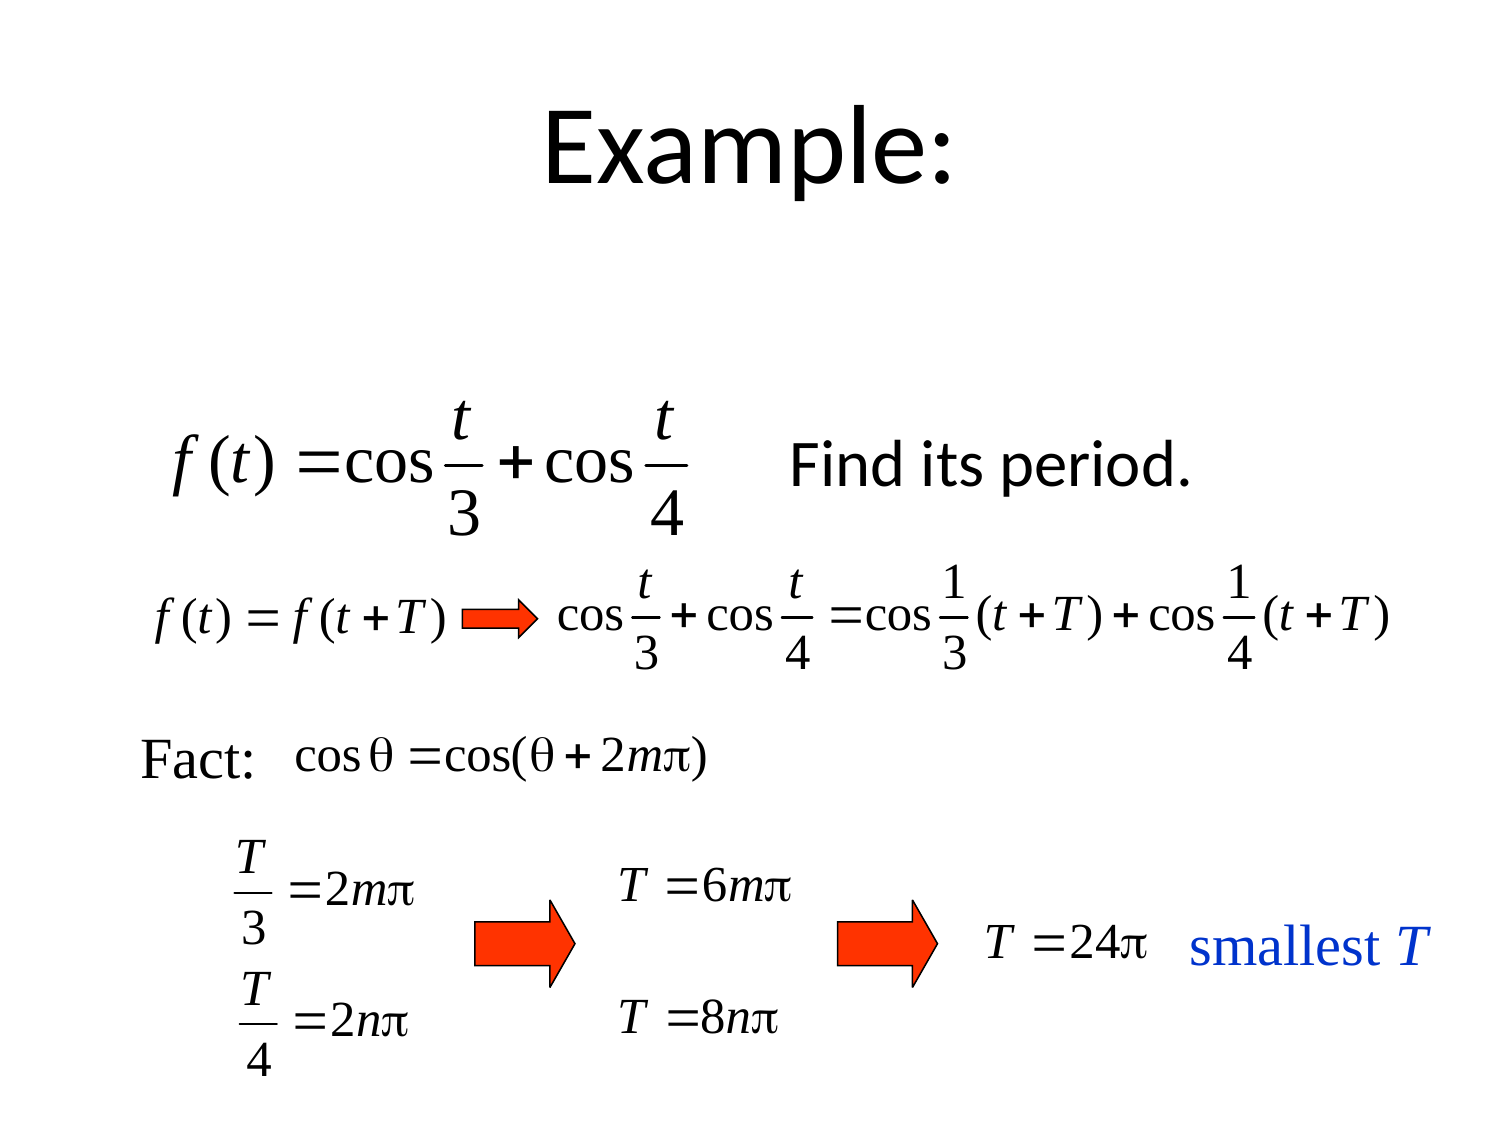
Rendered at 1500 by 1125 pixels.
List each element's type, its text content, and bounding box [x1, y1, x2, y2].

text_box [978, 912, 1157, 972]
text_box [474, 899, 575, 988]
title Example: [75, 45, 1425, 233]
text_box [225, 824, 426, 956]
text_box smallest T [1175, 900, 1443, 985]
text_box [612, 987, 787, 1047]
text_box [549, 549, 1401, 681]
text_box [137, 587, 455, 656]
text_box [612, 854, 799, 915]
text_box [462, 600, 538, 638]
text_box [287, 724, 715, 793]
text_box Fact: [125, 712, 272, 798]
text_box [149, 374, 701, 551]
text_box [230, 956, 418, 1088]
list Find its period. [774, 412, 1300, 513]
text_box [837, 899, 938, 988]
